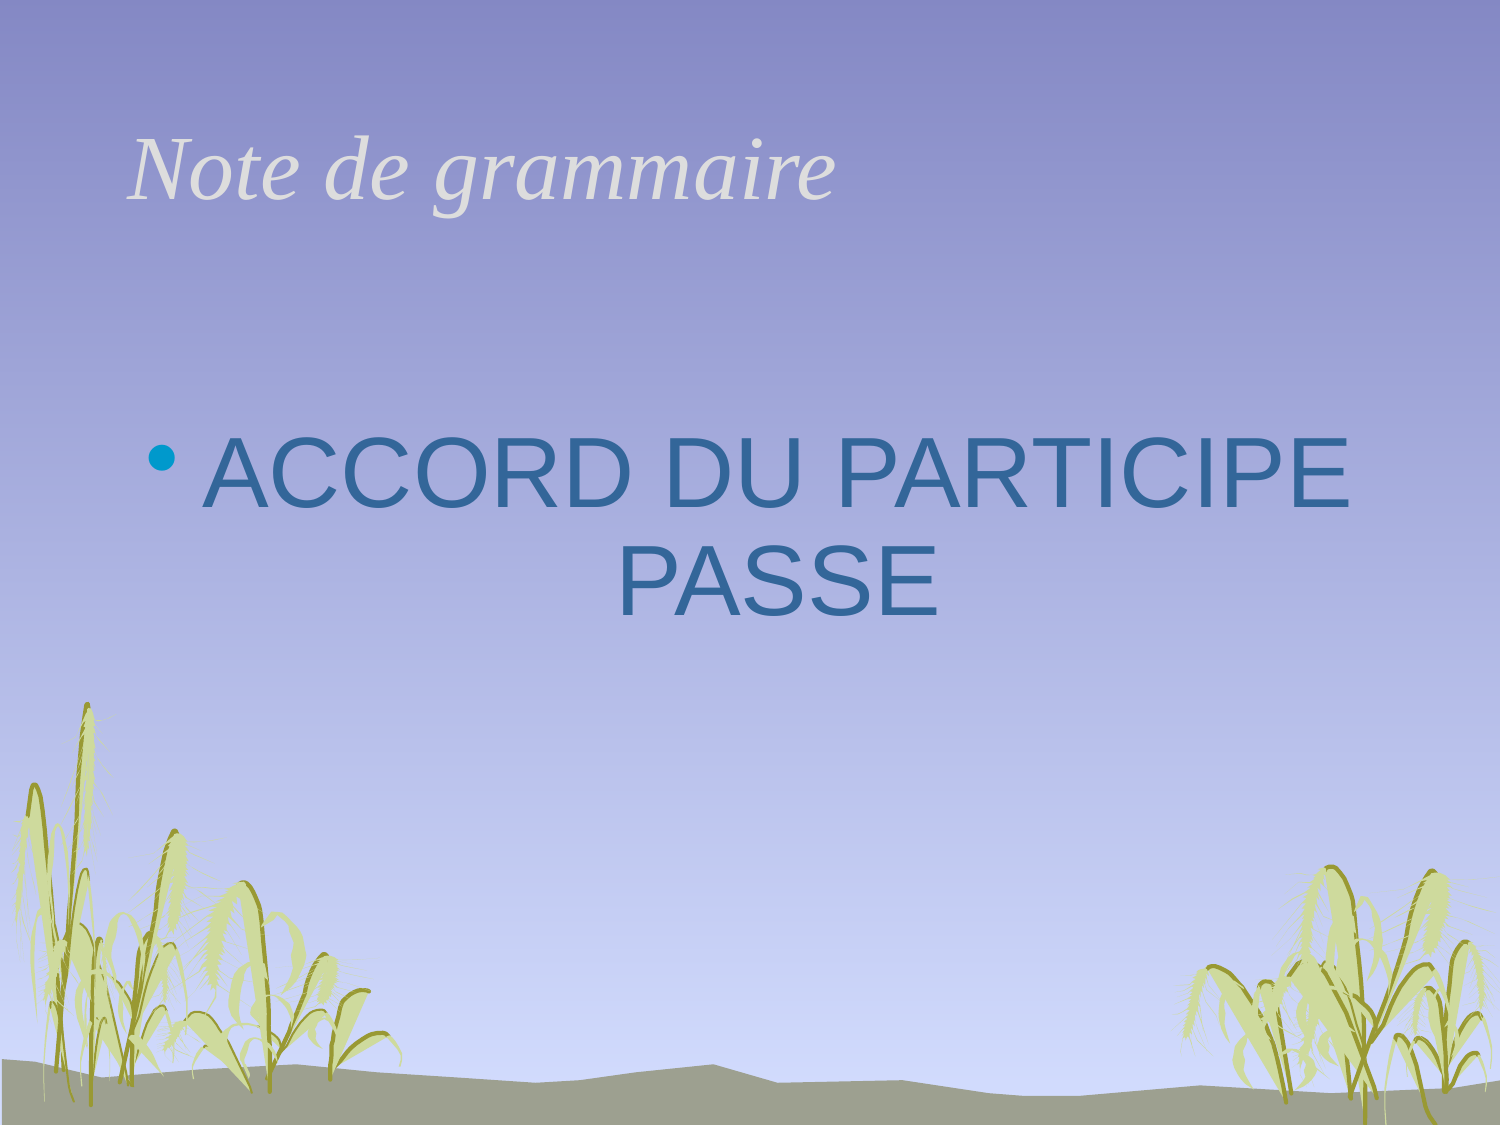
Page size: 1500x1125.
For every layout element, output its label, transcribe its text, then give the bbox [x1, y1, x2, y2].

title Note de grammaire [112, 68, 1388, 257]
list ACCORD DU PARTICIPE PASSE [49, 413, 1451, 640]
